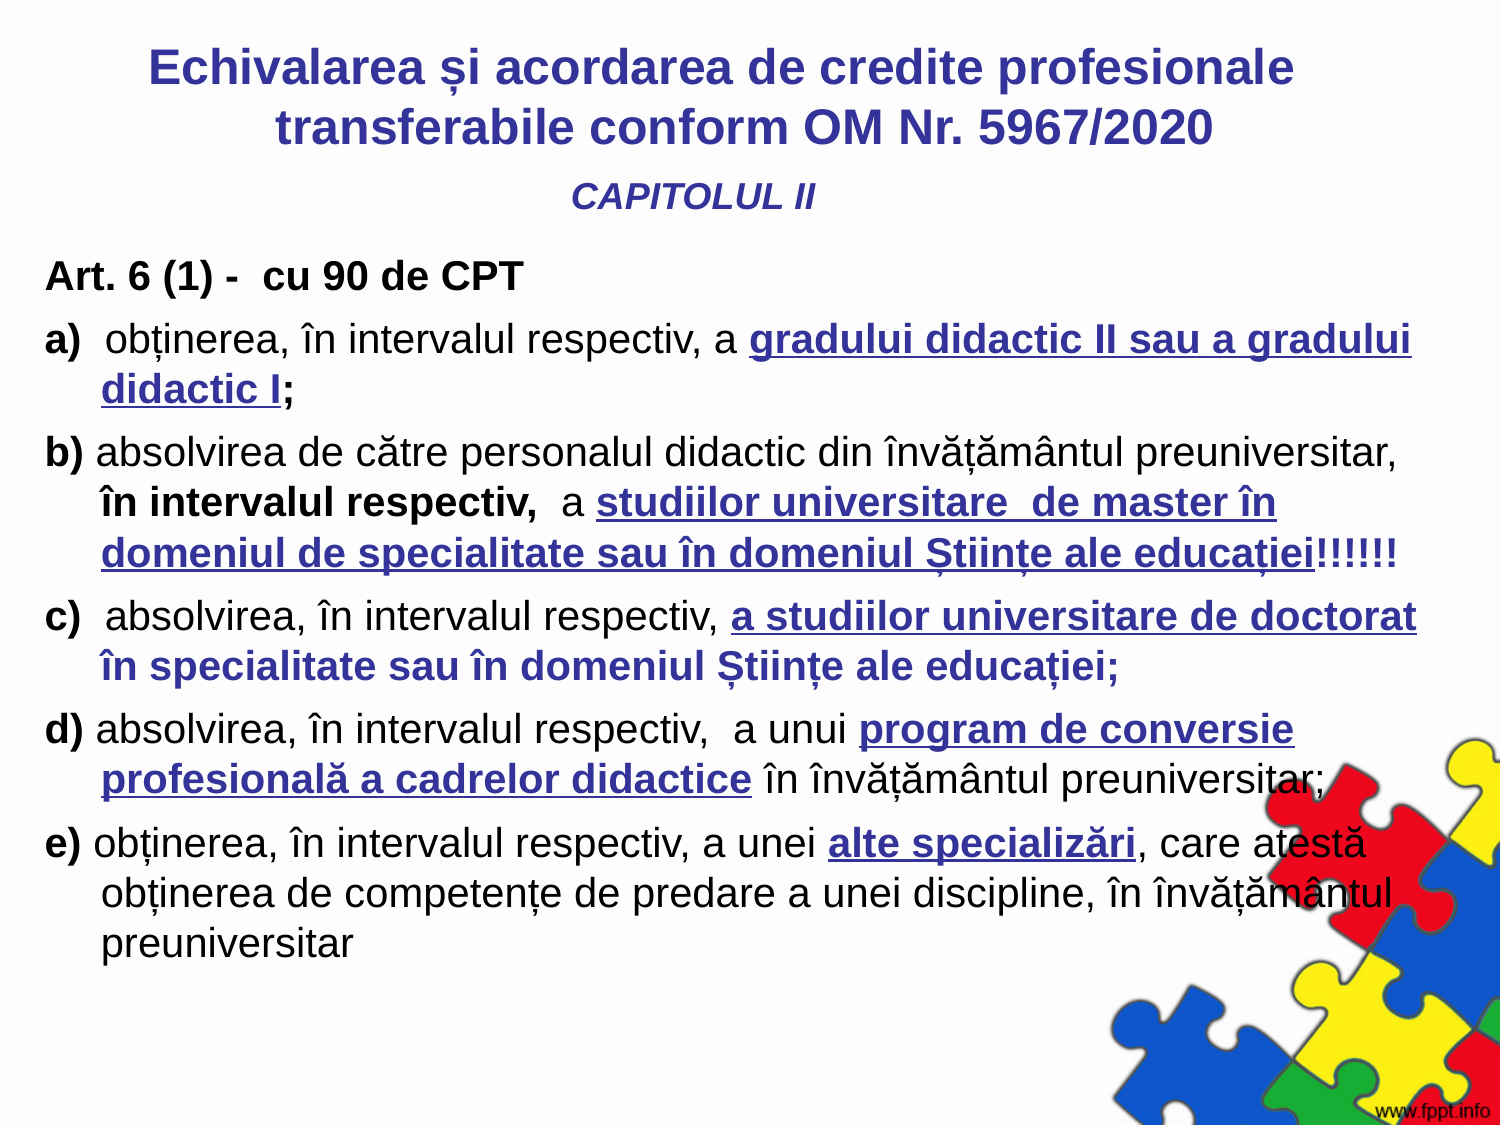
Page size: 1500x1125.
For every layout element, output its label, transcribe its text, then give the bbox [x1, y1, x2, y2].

text_box Art. 6 (1) - cu 90 de CPT a) obținerea, în intervalul respectiv, a gradului didactic II sau a gradului didactic I; b) absolvirea de către personalul didactic din învățământul preuniversitar, în intervalul respectiv, a studiilor universitare de master în domeniul de specialitate sau în domeniul Științe ale educației!!!!!! c) absolvirea, în intervalul respectiv, a studiilor universitare de doctorat în specialitate sau în domeniul Științe ale educației; d) absolvirea, în intervalul respectiv, a unui program de conversie profesională a cadrelor didactice în învățământul preuniversitar; e) obținerea, în intervalul respectiv, a unei alte specializări, care atestă obținerea de competențe de predare a unei discipline, în învățământul preuniversitar [29, 241, 1457, 973]
text_box CAPITOLUL II [556, 164, 831, 225]
title Echivalarea și acordarea de credite profesionale transferabile conform OM Nr. 5967/2020 [47, 24, 1398, 165]
picture [0, 0, 1500, 1125]
